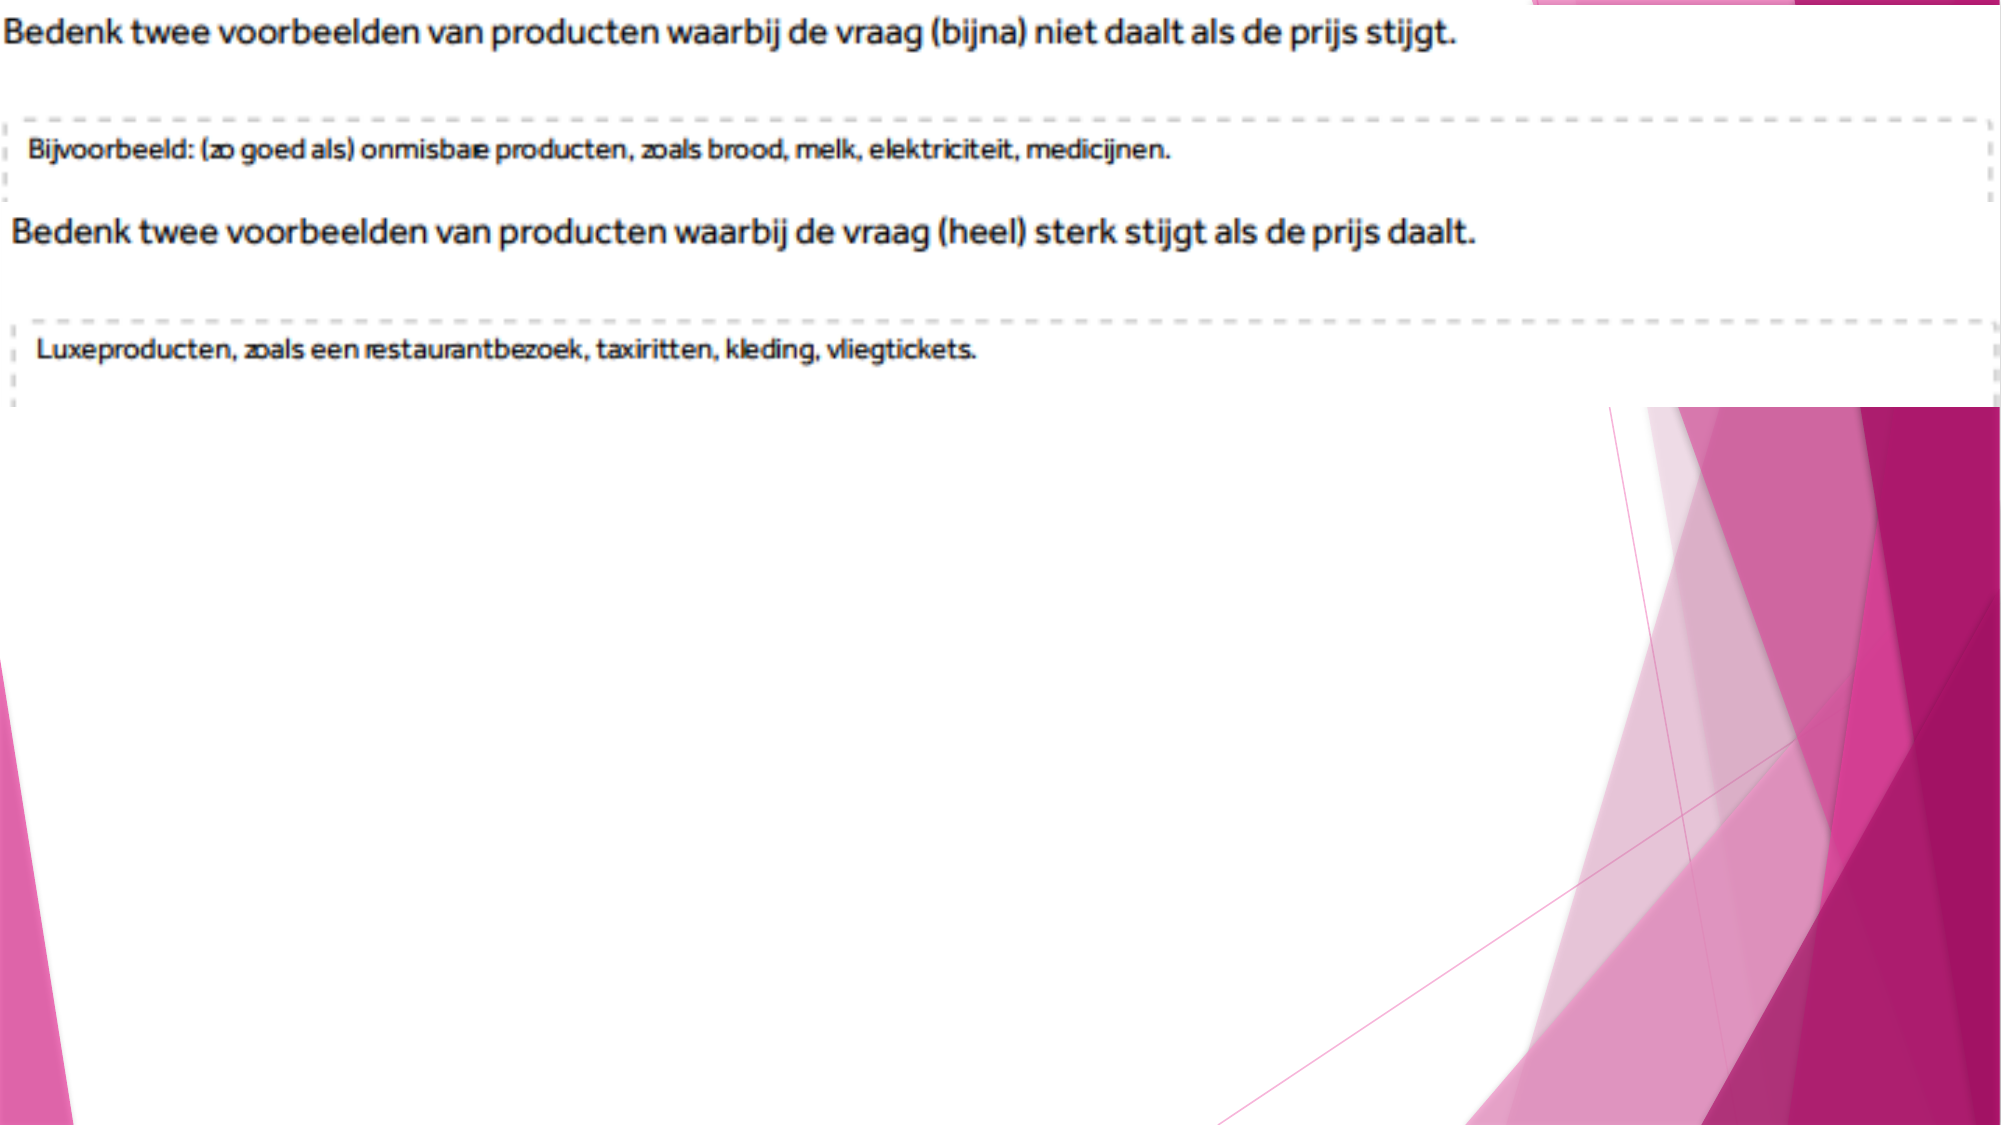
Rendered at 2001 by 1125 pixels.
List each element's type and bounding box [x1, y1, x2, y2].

picture [0, 5, 2000, 407]
